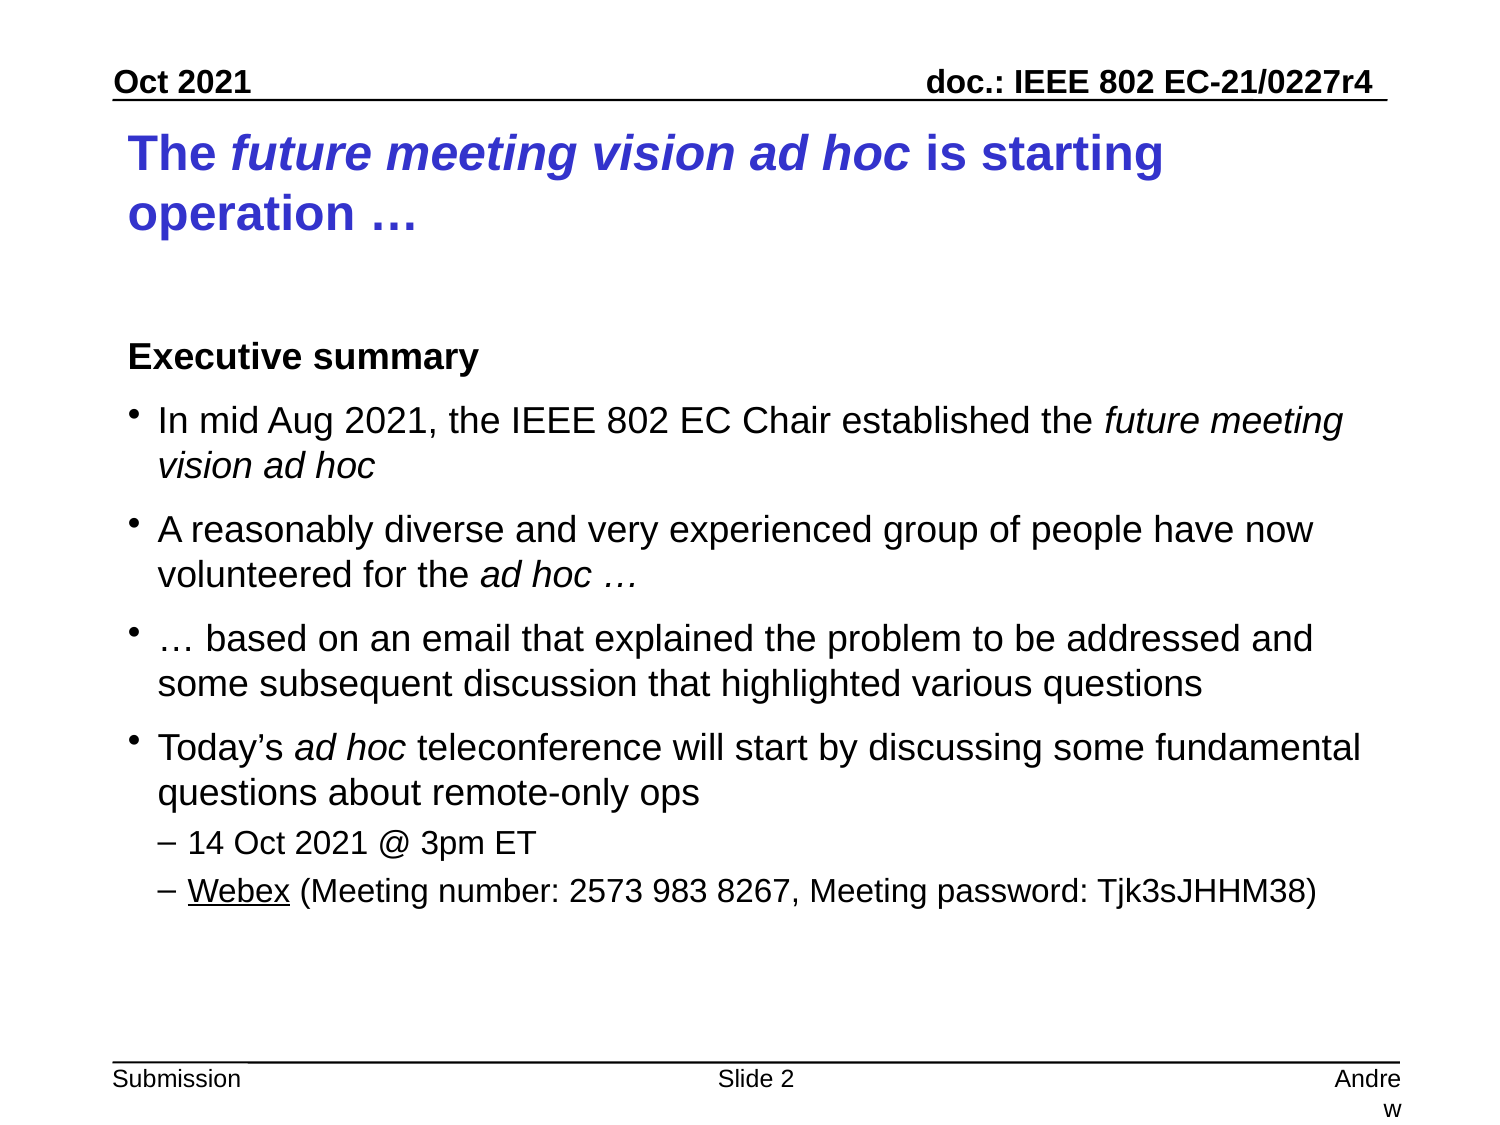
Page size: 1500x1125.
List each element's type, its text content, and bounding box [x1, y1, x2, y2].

footer Andrew Myles, Cisco [1320, 1061, 1402, 1093]
title The future meeting vision ad hoc is starting operation … [112, 112, 1388, 288]
list Executive summary In mid Aug 2021, the IEEE 802 EC Chair established the future meeting vision ad hoc A reasonably diverse and very experienced group of people have now volunteered for the ad hoc … … based on an email that explained the problem to be addressed and some subsequent discussion that highlighted various questions Today’s ad hoc teleconference will start by discussing some fundamental questions about remote-only ops 14 Oct 2021 @ 3pm ET Webex (Meeting number: 2573 983 8267, Meeting password: Tjk3sJHHM38) [112, 324, 1388, 1000]
slide_number Slide 2 [709, 1061, 803, 1093]
